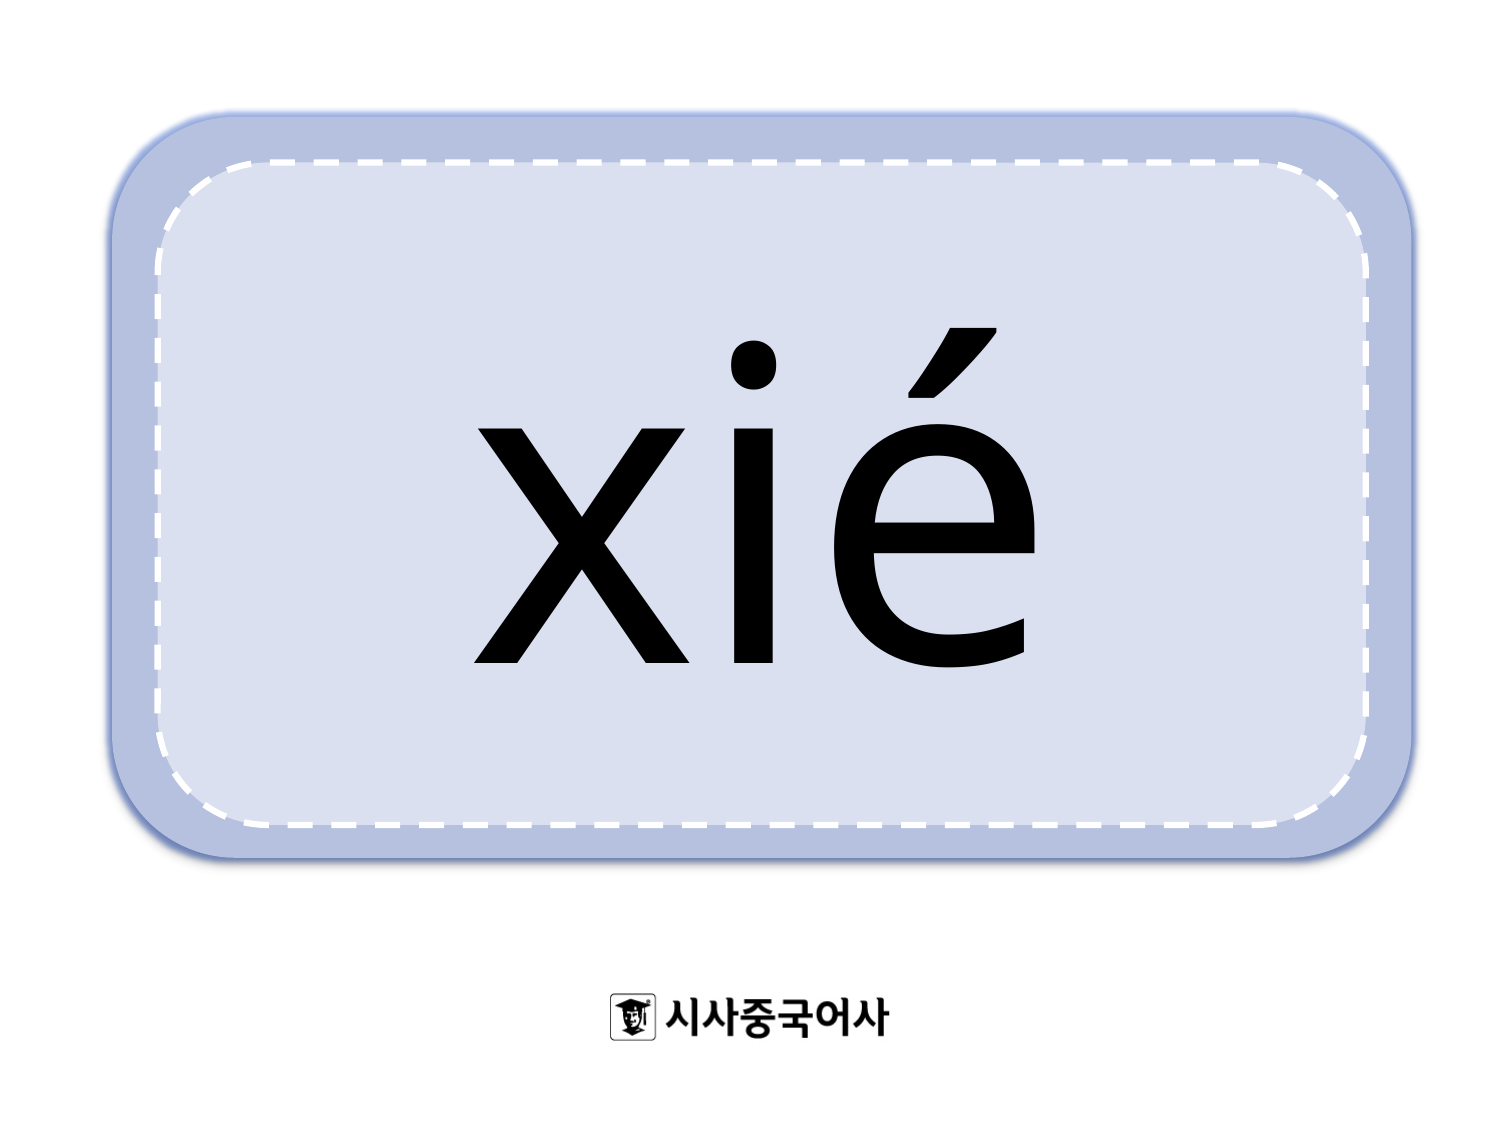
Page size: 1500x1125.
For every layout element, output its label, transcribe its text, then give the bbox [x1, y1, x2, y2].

picture [602, 987, 898, 1047]
text_box xié [157, 162, 1366, 825]
